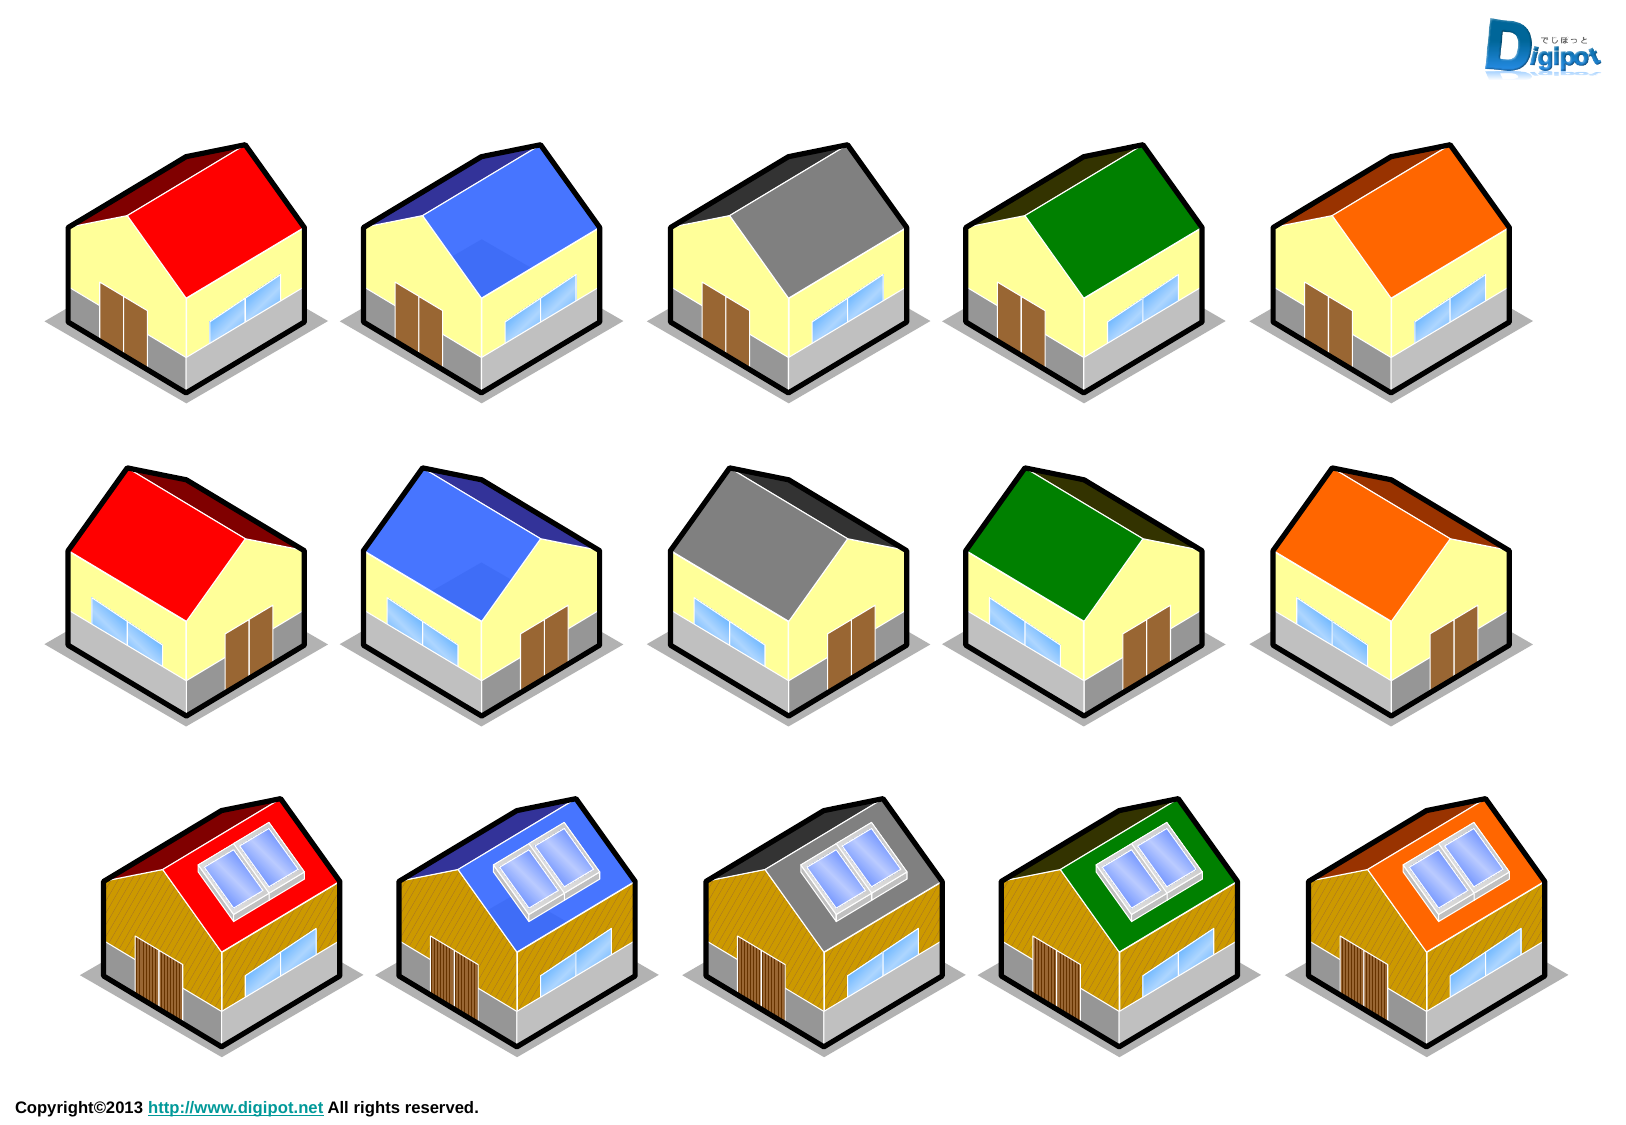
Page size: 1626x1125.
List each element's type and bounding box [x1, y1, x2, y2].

text_box [941, 144, 1227, 404]
text_box [646, 467, 931, 728]
text_box [681, 798, 967, 1058]
text_box [339, 467, 624, 728]
text_box [43, 467, 329, 728]
text_box [79, 798, 364, 1058]
picture [1485, 18, 1602, 82]
text_box [1248, 467, 1534, 728]
text_box [43, 144, 329, 404]
text_box [1284, 798, 1569, 1058]
text_box [941, 467, 1227, 728]
text_box [977, 798, 1262, 1058]
text_box [646, 144, 931, 404]
text_box [1248, 144, 1534, 404]
text_box [339, 144, 624, 404]
text_box [374, 798, 660, 1058]
